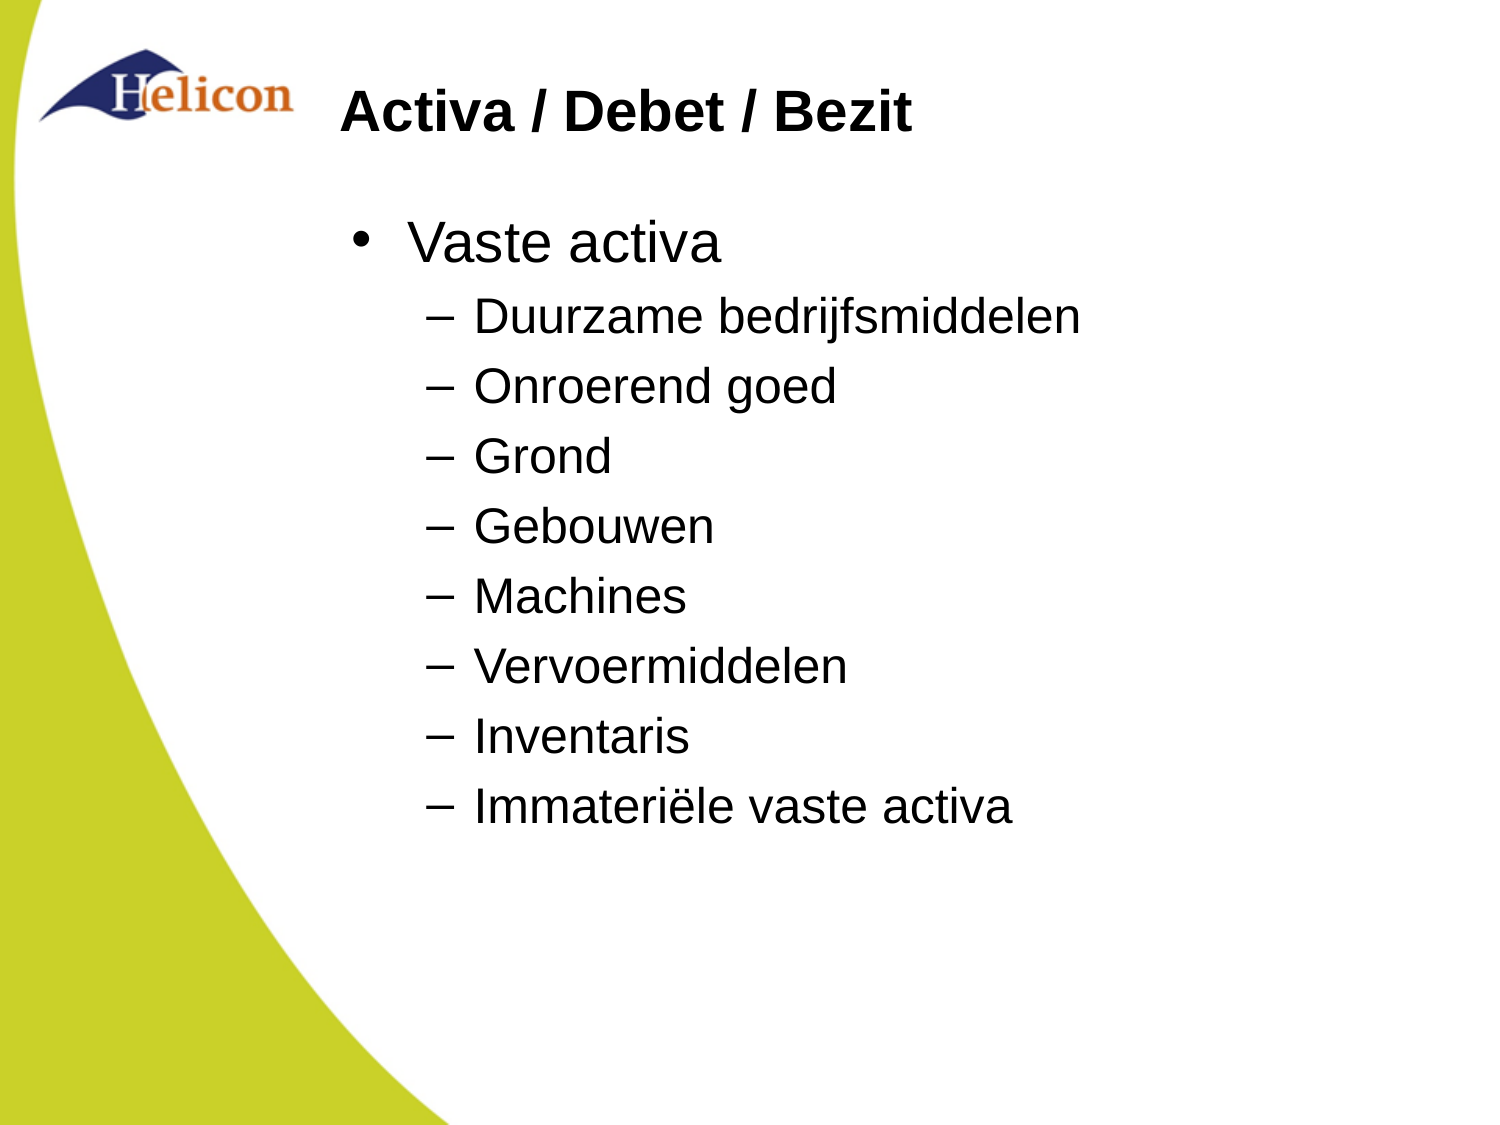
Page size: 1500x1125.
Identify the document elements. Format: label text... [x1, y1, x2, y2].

list Vaste activa Duurzame bedrijfsmiddelen Onroerend goed Grond Gebouwen Machines Vervoermiddelen Inventaris Immateriële vaste activa [336, 196, 1425, 1005]
picture [0, 0, 1500, 1125]
title Activa / Debet / Bezit [324, 54, 1415, 161]
